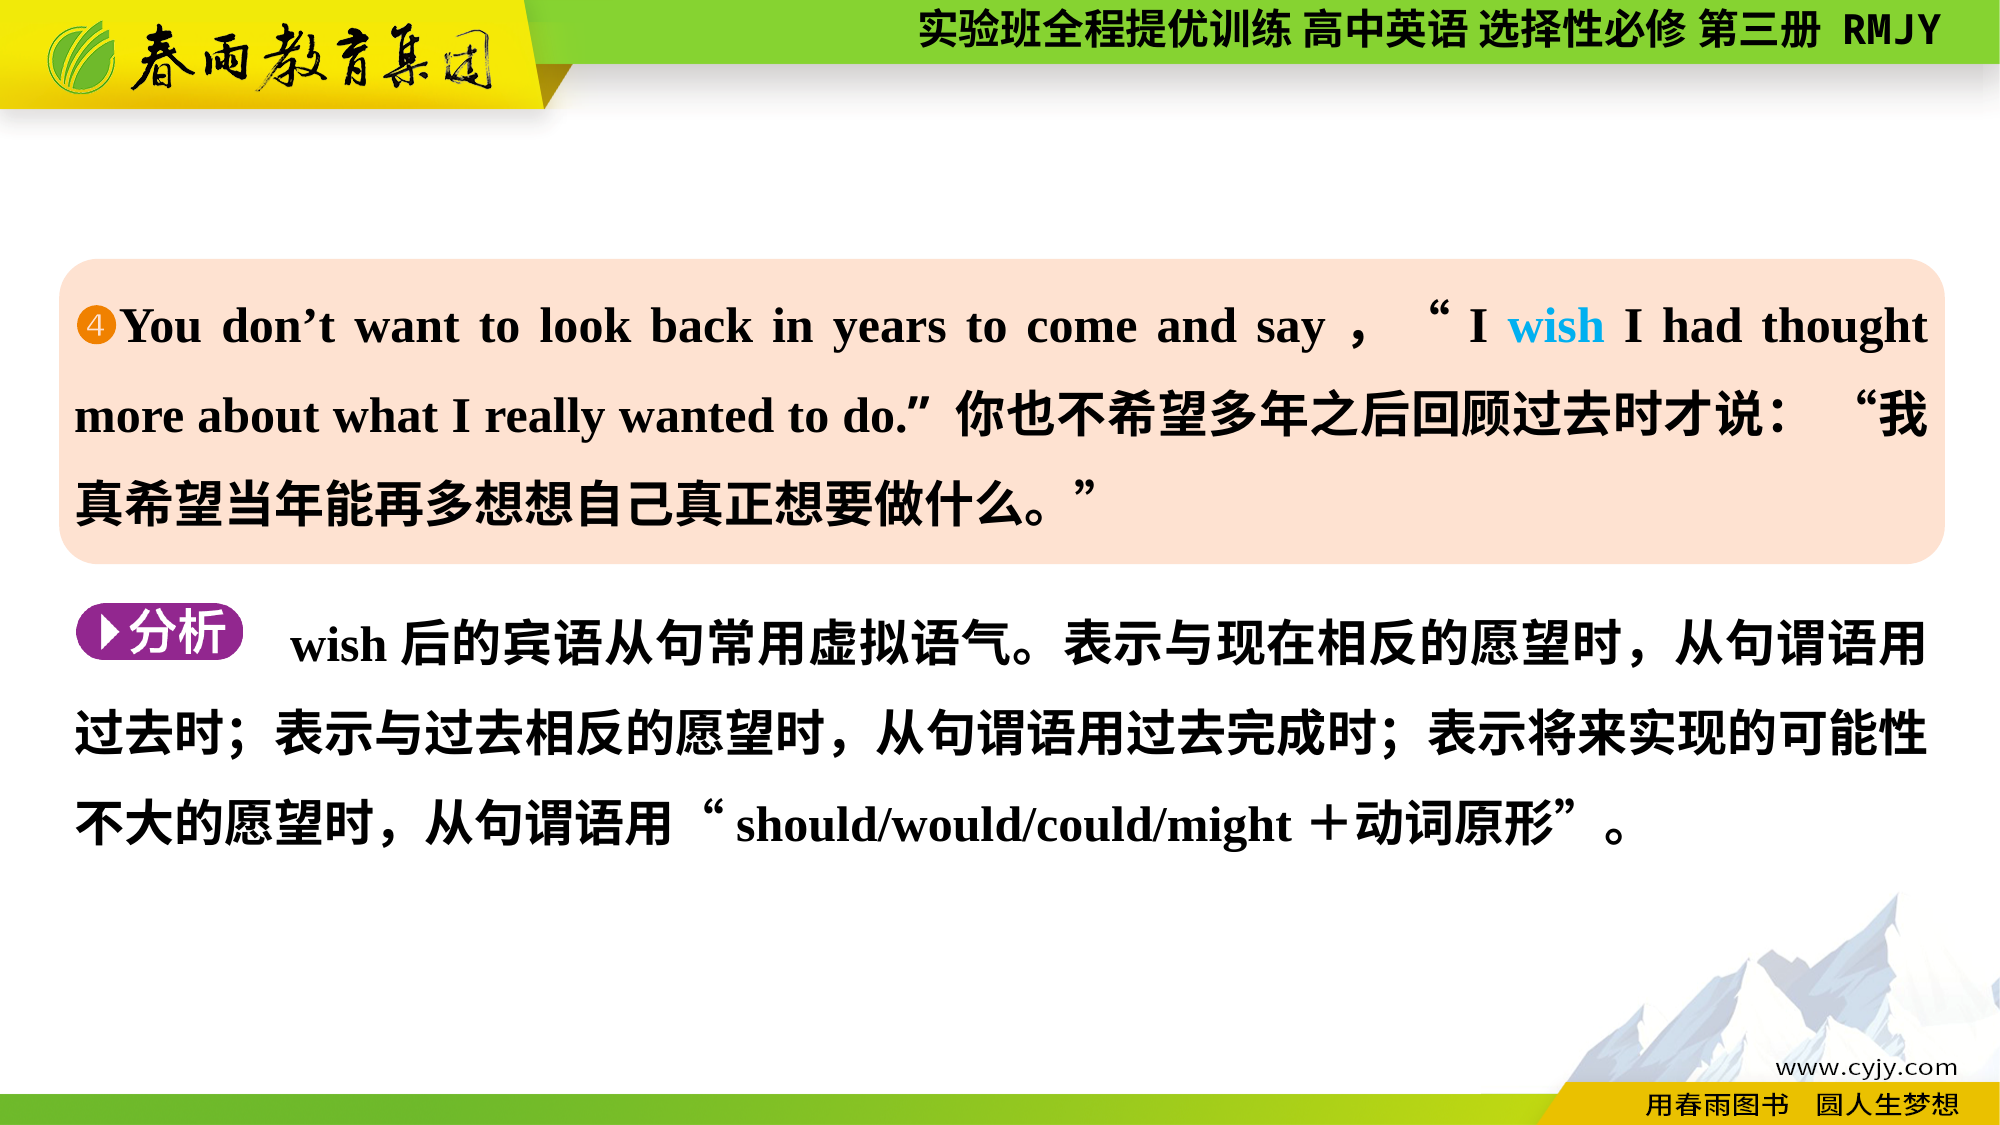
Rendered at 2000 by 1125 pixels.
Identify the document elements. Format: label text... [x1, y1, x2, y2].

list ❹You don’t want to look back in years to come and say，“I wish I had thought more about what I really wanted to do.” 你也不希望多年之后回顾过去时才说： “我真希望当年能再多想想自己真正想要做什么。” [59, 255, 1944, 529]
text_box wish后的宾语从句常用虚拟语气。表示与现在相反的愿望时，从句谓语用过去时；表示与过去相反的愿望时，从句谓语用过去完成时；表示将来实现的可能性不大的愿望时，从句谓语用“should/would/could/might＋动词原形”。 [59, 574, 1944, 860]
text_box [59, 290, 1945, 565]
picture [0, 0, 2000, 1125]
